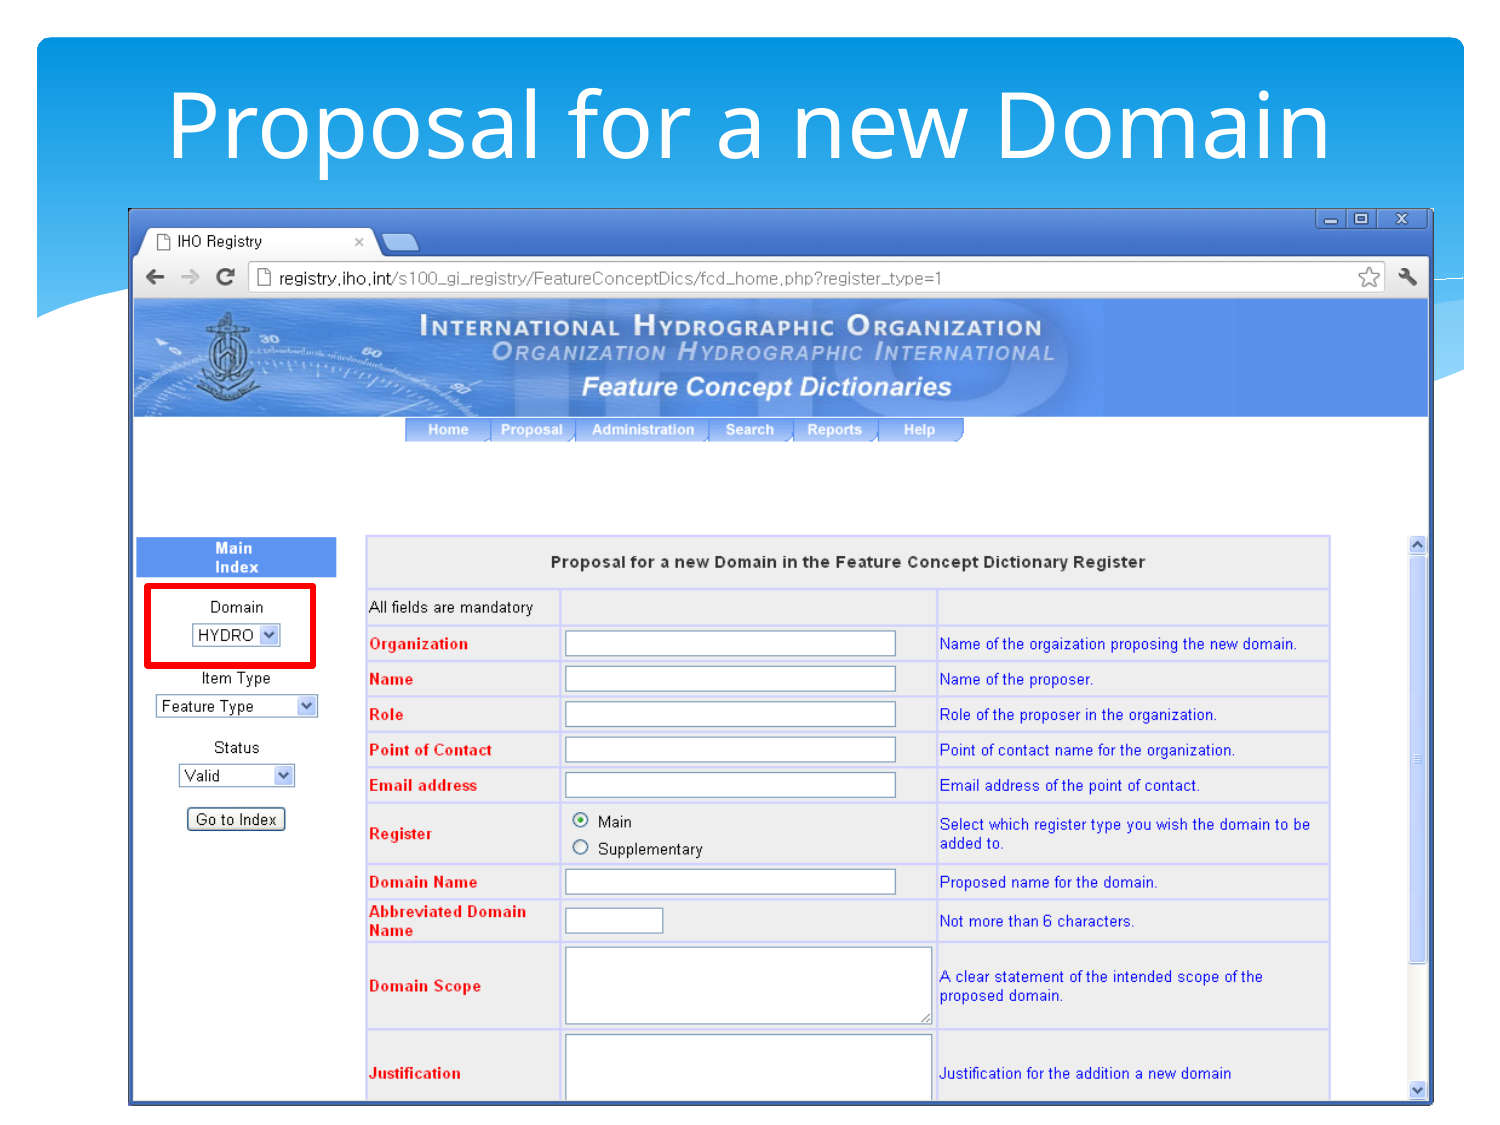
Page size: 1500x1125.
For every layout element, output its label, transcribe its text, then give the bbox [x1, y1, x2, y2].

picture [128, 207, 1435, 1106]
title Proposal for a new Domain [75, 55, 1425, 188]
